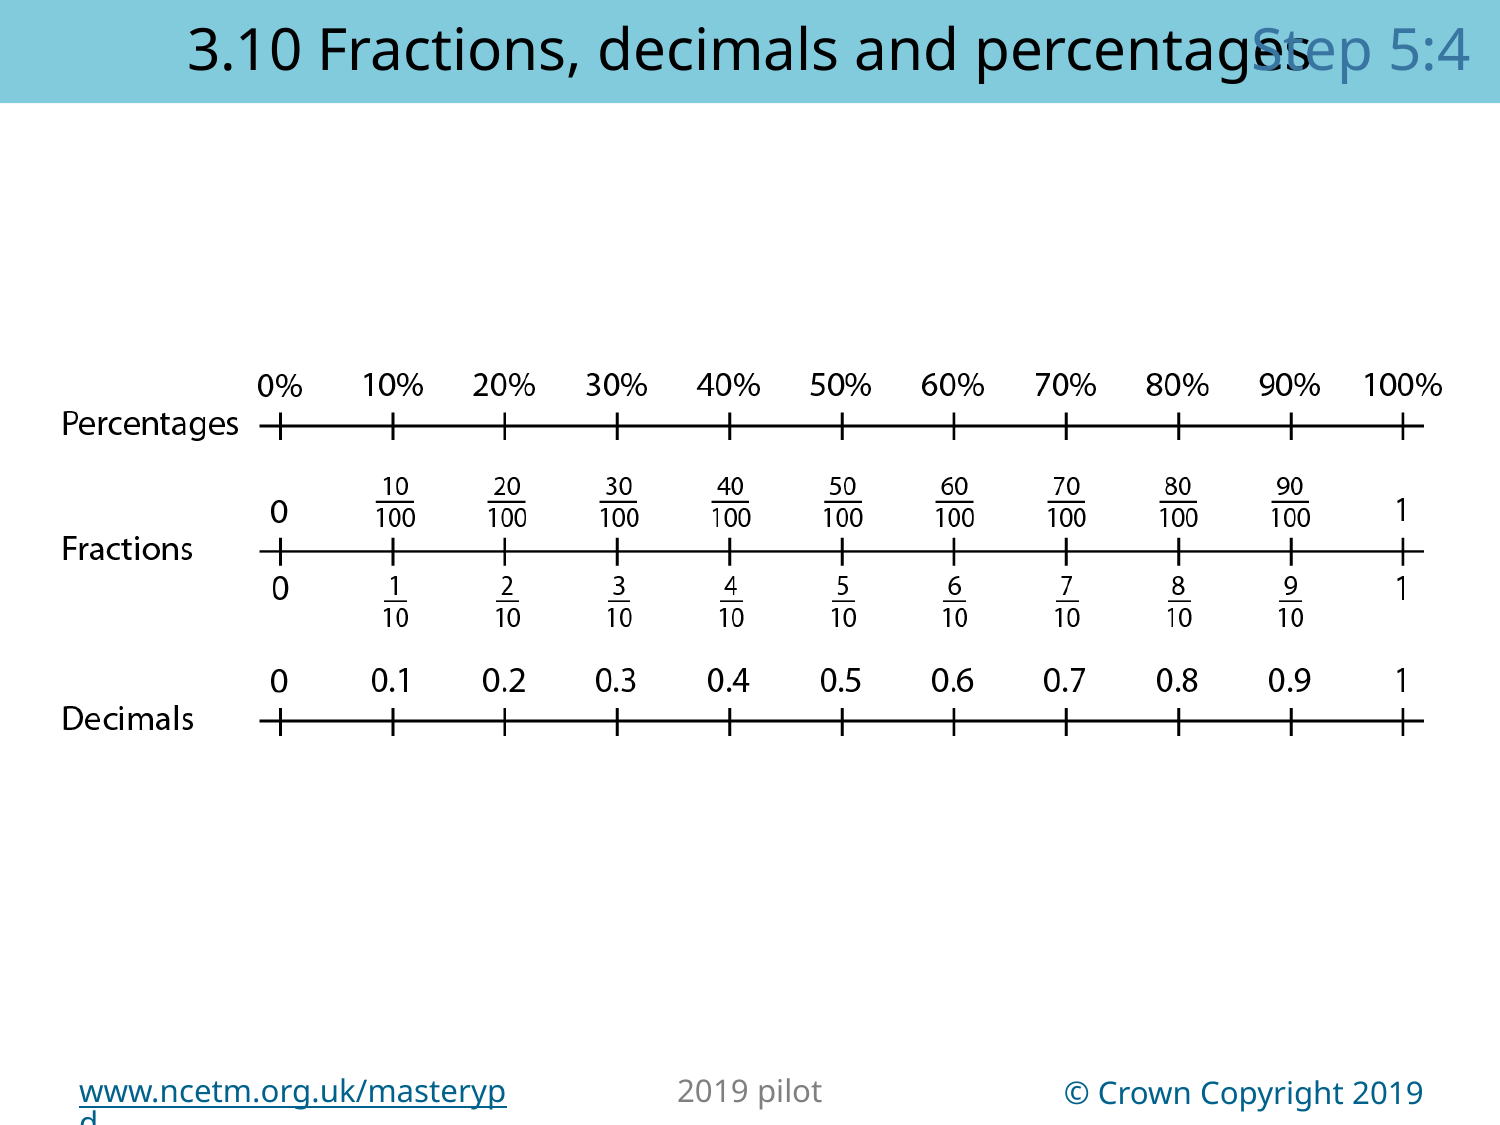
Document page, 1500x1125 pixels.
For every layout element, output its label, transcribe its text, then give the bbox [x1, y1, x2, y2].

picture [55, 639, 1444, 785]
list Step 5:4 [0, 0, 1500, 104]
picture [55, 366, 1444, 637]
